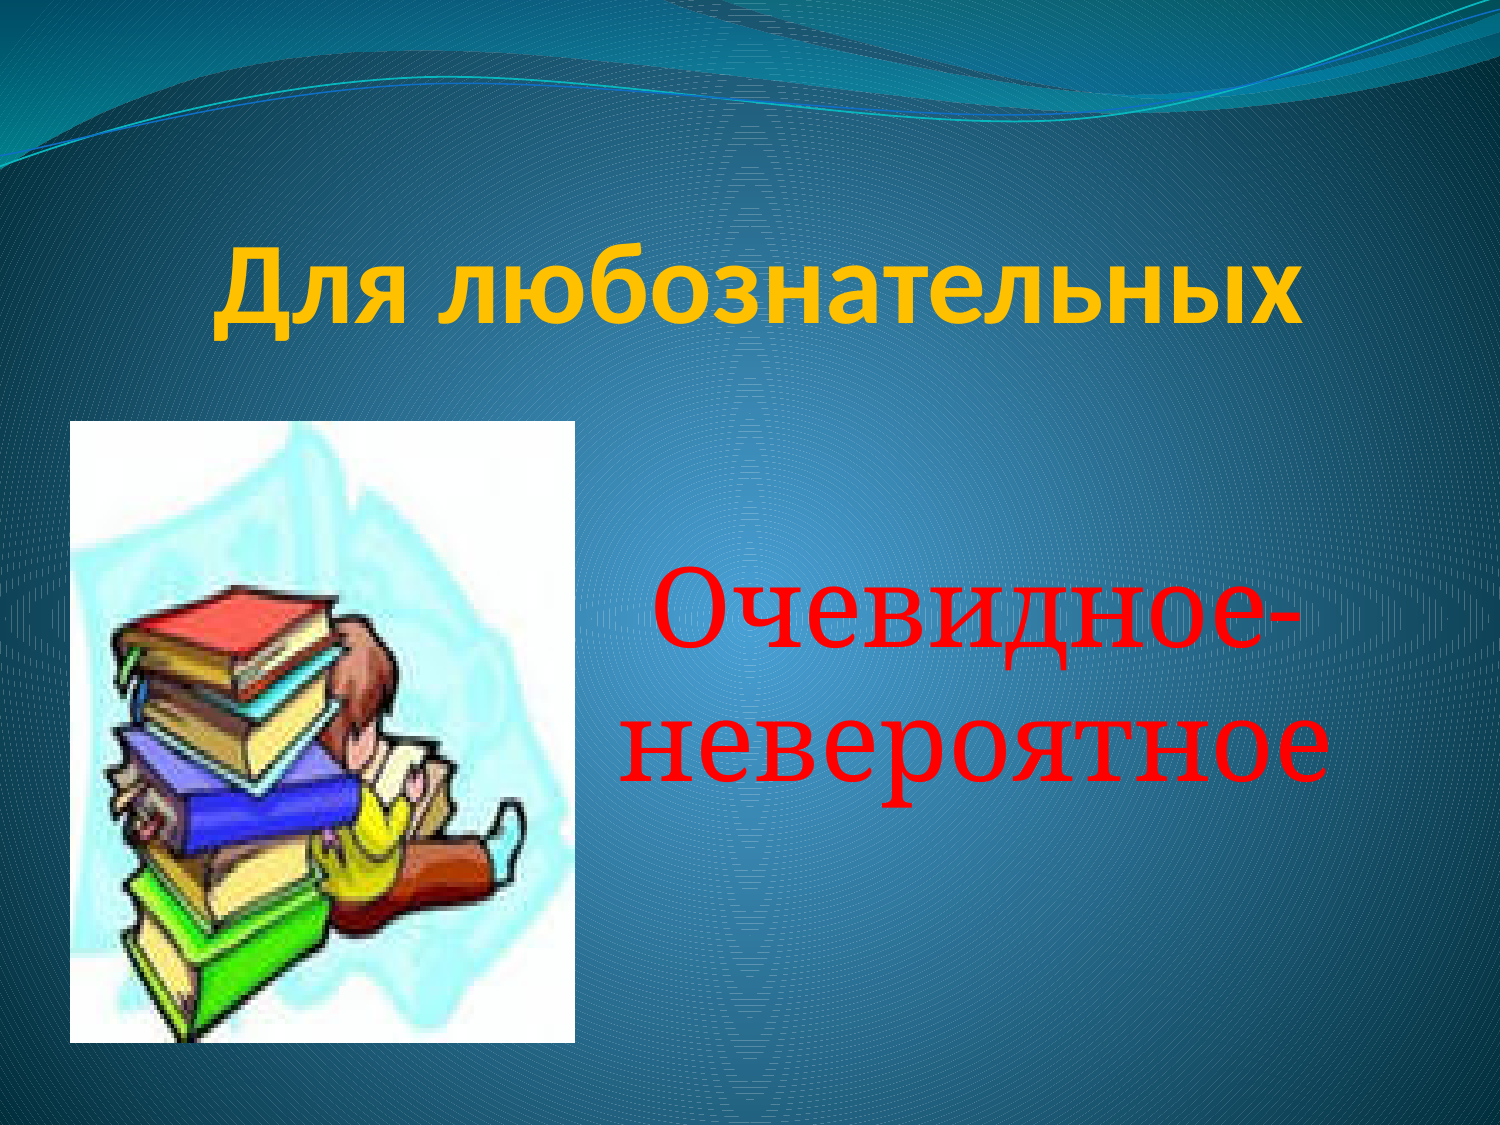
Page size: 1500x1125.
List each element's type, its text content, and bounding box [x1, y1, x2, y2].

title Для любознательных [117, 46, 1406, 347]
subtitle Очевидное- невероятное [585, 529, 1376, 818]
picture [69, 421, 575, 1044]
